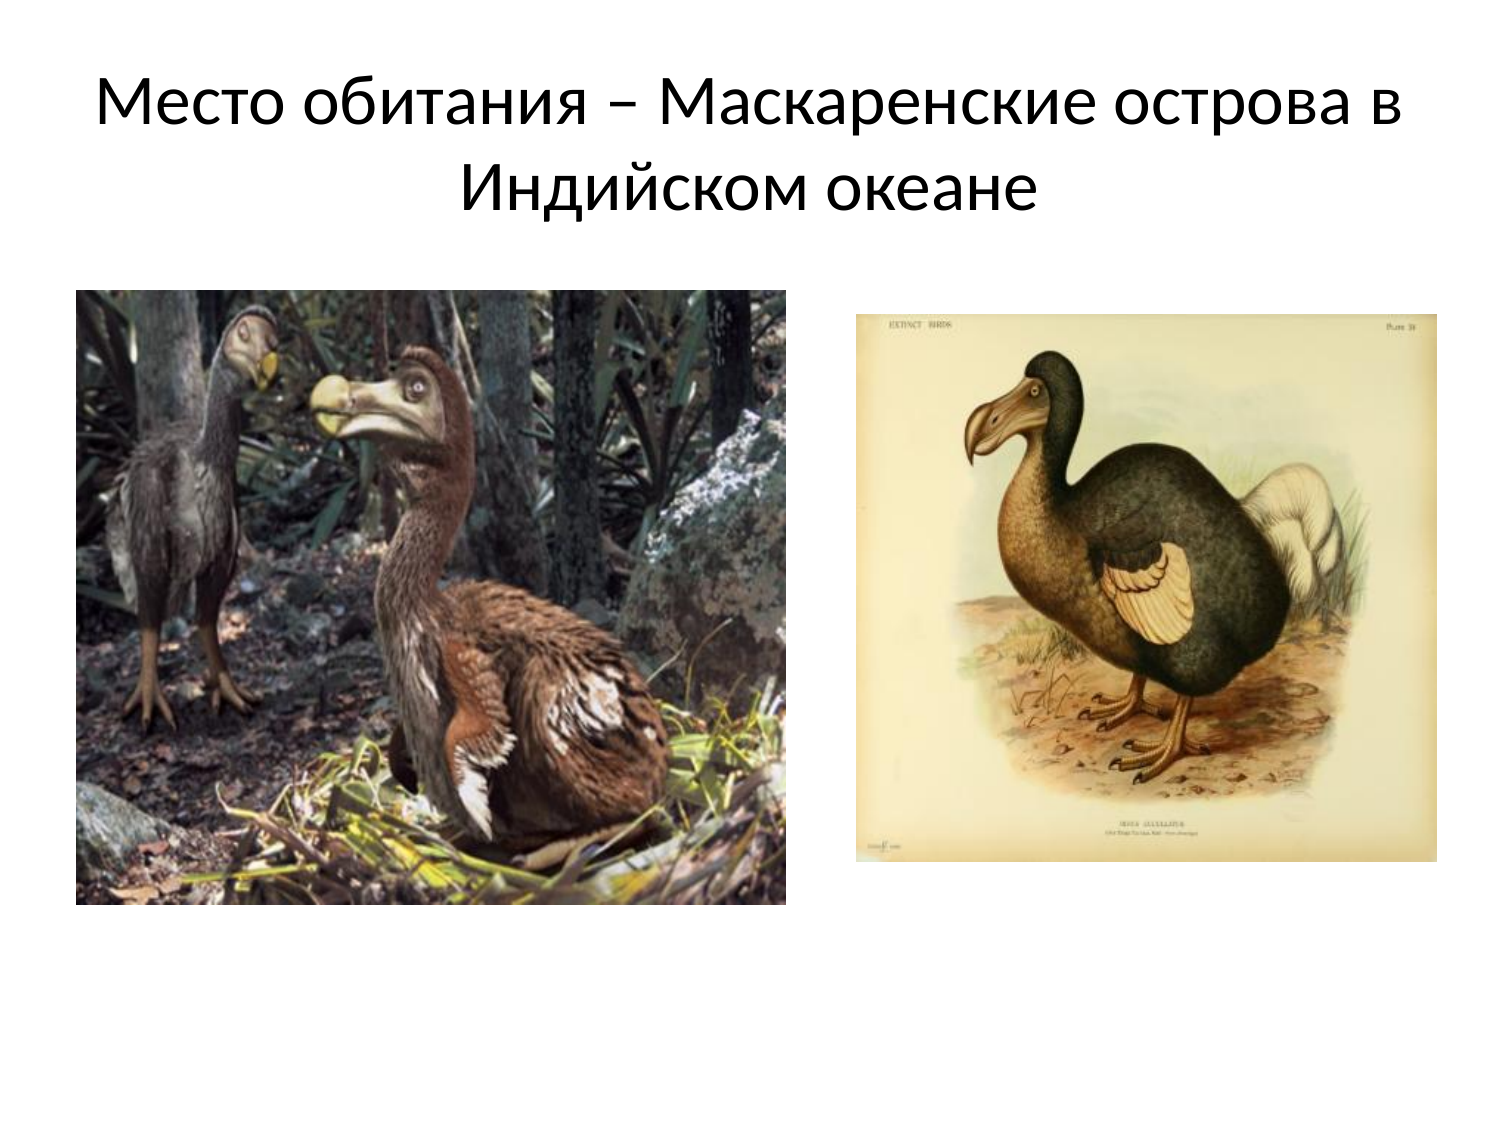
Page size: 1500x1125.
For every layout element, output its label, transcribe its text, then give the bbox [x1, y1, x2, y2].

title Место обитания – Маскаренские острова в Индийском океане [75, 45, 1425, 233]
picture [76, 290, 786, 906]
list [855, 314, 1437, 862]
